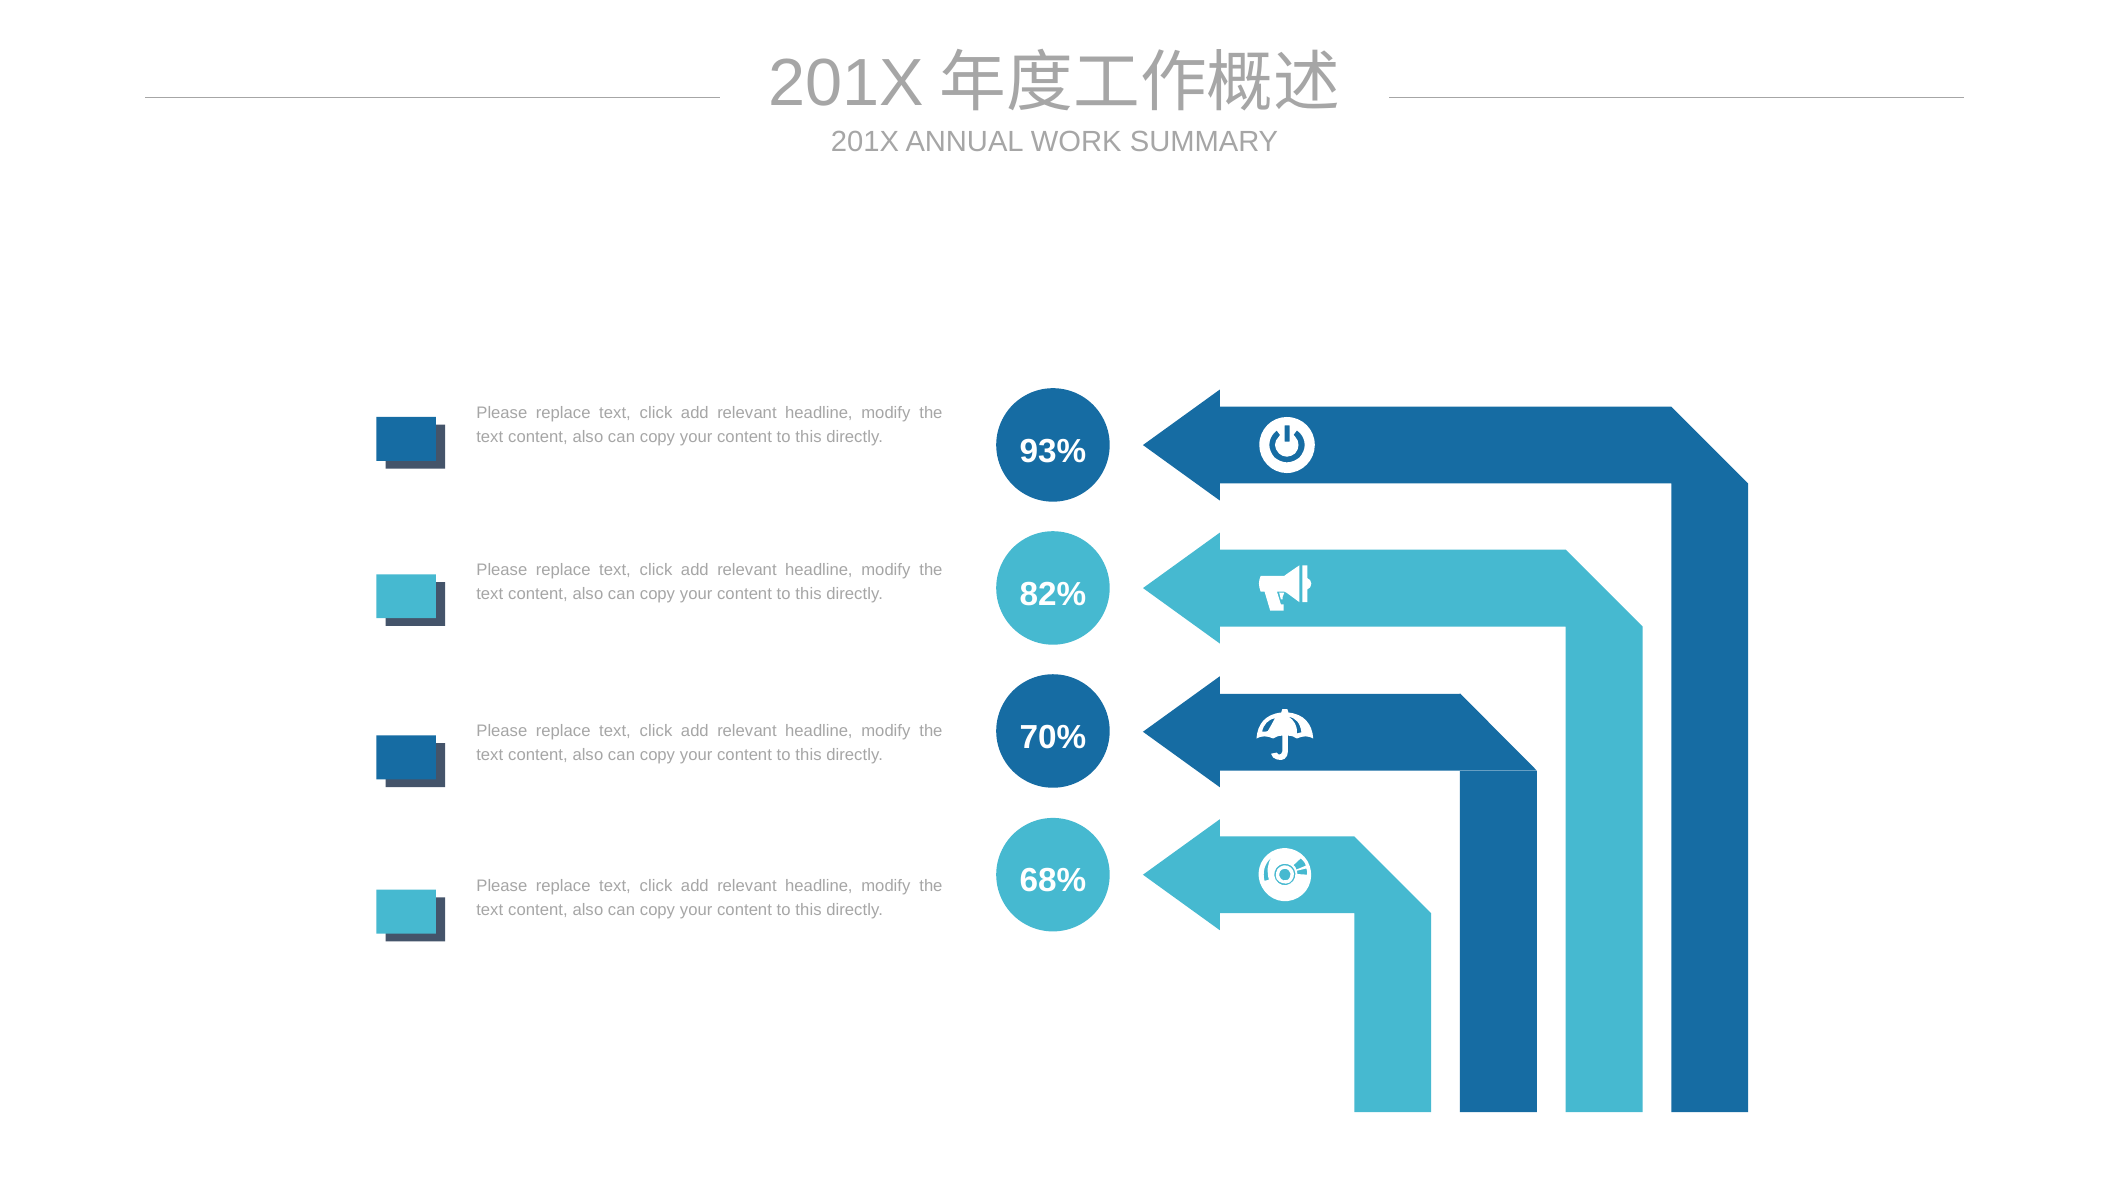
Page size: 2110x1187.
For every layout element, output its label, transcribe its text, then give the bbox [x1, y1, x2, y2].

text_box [996, 817, 1110, 932]
text_box Please replace text, click add relevant headline, modify the text content, also can copy your content to this directly. [461, 863, 959, 926]
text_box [376, 574, 446, 626]
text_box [1142, 389, 1749, 1112]
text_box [376, 889, 446, 942]
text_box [1142, 819, 1432, 1112]
text_box Please replace text, click add relevant headline, modify the text content, also can copy your content to this directly. [461, 390, 959, 453]
text_box Please replace text, click add relevant headline, modify the text content, also can copy your content to this directly. [461, 547, 959, 611]
text_box 201X年度工作概述 [730, 38, 1379, 96]
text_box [996, 674, 1110, 788]
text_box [376, 735, 446, 788]
text_box 201X ANNUAL WORK SUMMARY [824, 122, 1285, 158]
text_box Please replace text, click add relevant headline, modify the text content, also can copy your content to this directly. [461, 708, 959, 772]
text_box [996, 531, 1110, 645]
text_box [996, 388, 1110, 502]
text_box 201X年度工作概述 [730, 98, 1379, 119]
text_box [376, 416, 446, 469]
